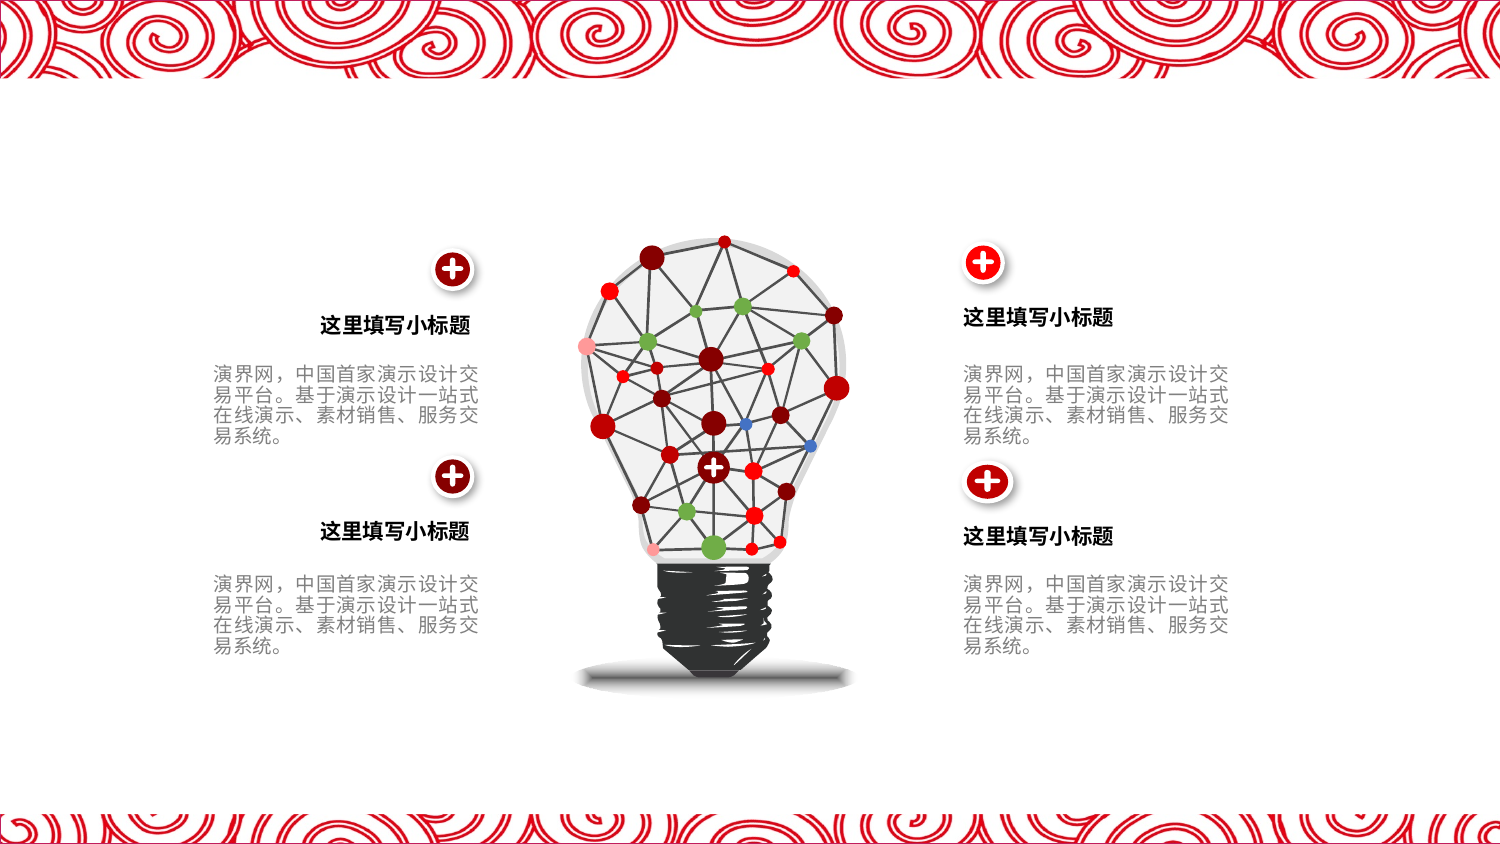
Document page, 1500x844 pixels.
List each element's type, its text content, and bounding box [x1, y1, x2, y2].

text_box 演界网，中国首家演示设计交易平台。基于演示设计一站式在线演示、素材销售、服务交易系统。 [949, 357, 1244, 455]
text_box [961, 241, 1005, 285]
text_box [430, 455, 475, 499]
text_box 这里填写小标题 [949, 516, 1161, 557]
text_box 这里填写小标题 [305, 511, 528, 552]
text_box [961, 460, 1014, 504]
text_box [581, 560, 847, 678]
text_box 这里填写小标题 [305, 305, 528, 346]
text_box 这里填写小标题 [949, 297, 1161, 338]
text_box 演界网，中国首家演示设计交易平台。基于演示设计一站式在线演示、素材销售、服务交易系统。 [949, 567, 1244, 665]
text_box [577, 235, 850, 560]
picture [1, 1, 1500, 78]
picture [1, 815, 1500, 843]
text_box 演界网，中国首家演示设计交易平台。基于演示设计一站式在线演示、素材销售、服务交易系统。 [198, 357, 494, 455]
text_box [569, 667, 860, 700]
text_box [430, 248, 475, 291]
text_box 演界网，中国首家演示设计交易平台。基于演示设计一站式在线演示、素材销售、服务交易系统。 [198, 567, 494, 665]
